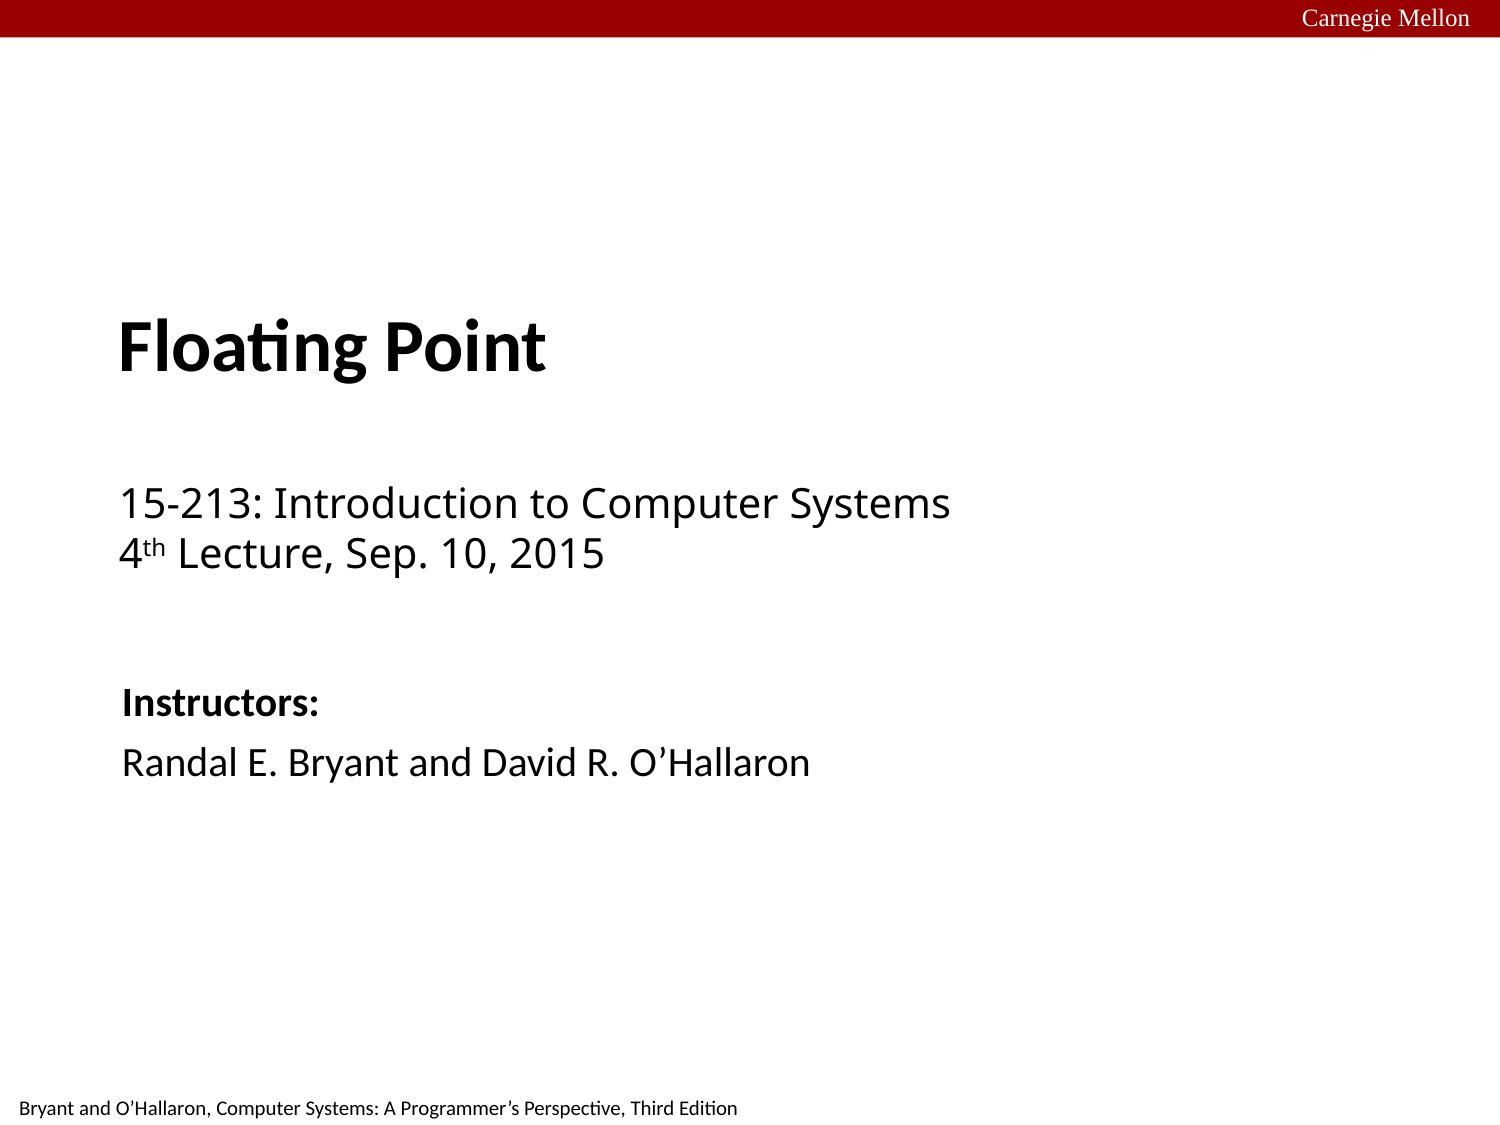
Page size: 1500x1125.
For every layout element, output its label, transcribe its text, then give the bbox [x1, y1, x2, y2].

text_box Carnegie Mellon [1295, 0, 1500, 37]
text_box Instructors: Randal E. Bryant and David R. O’Hallaron [115, 668, 818, 792]
text_box [0, 0, 1500, 38]
title Floating Point 15-213: Introduction to Computer Systems 4th Lecture, Sep. 10, 2015 [112, 287, 1388, 587]
